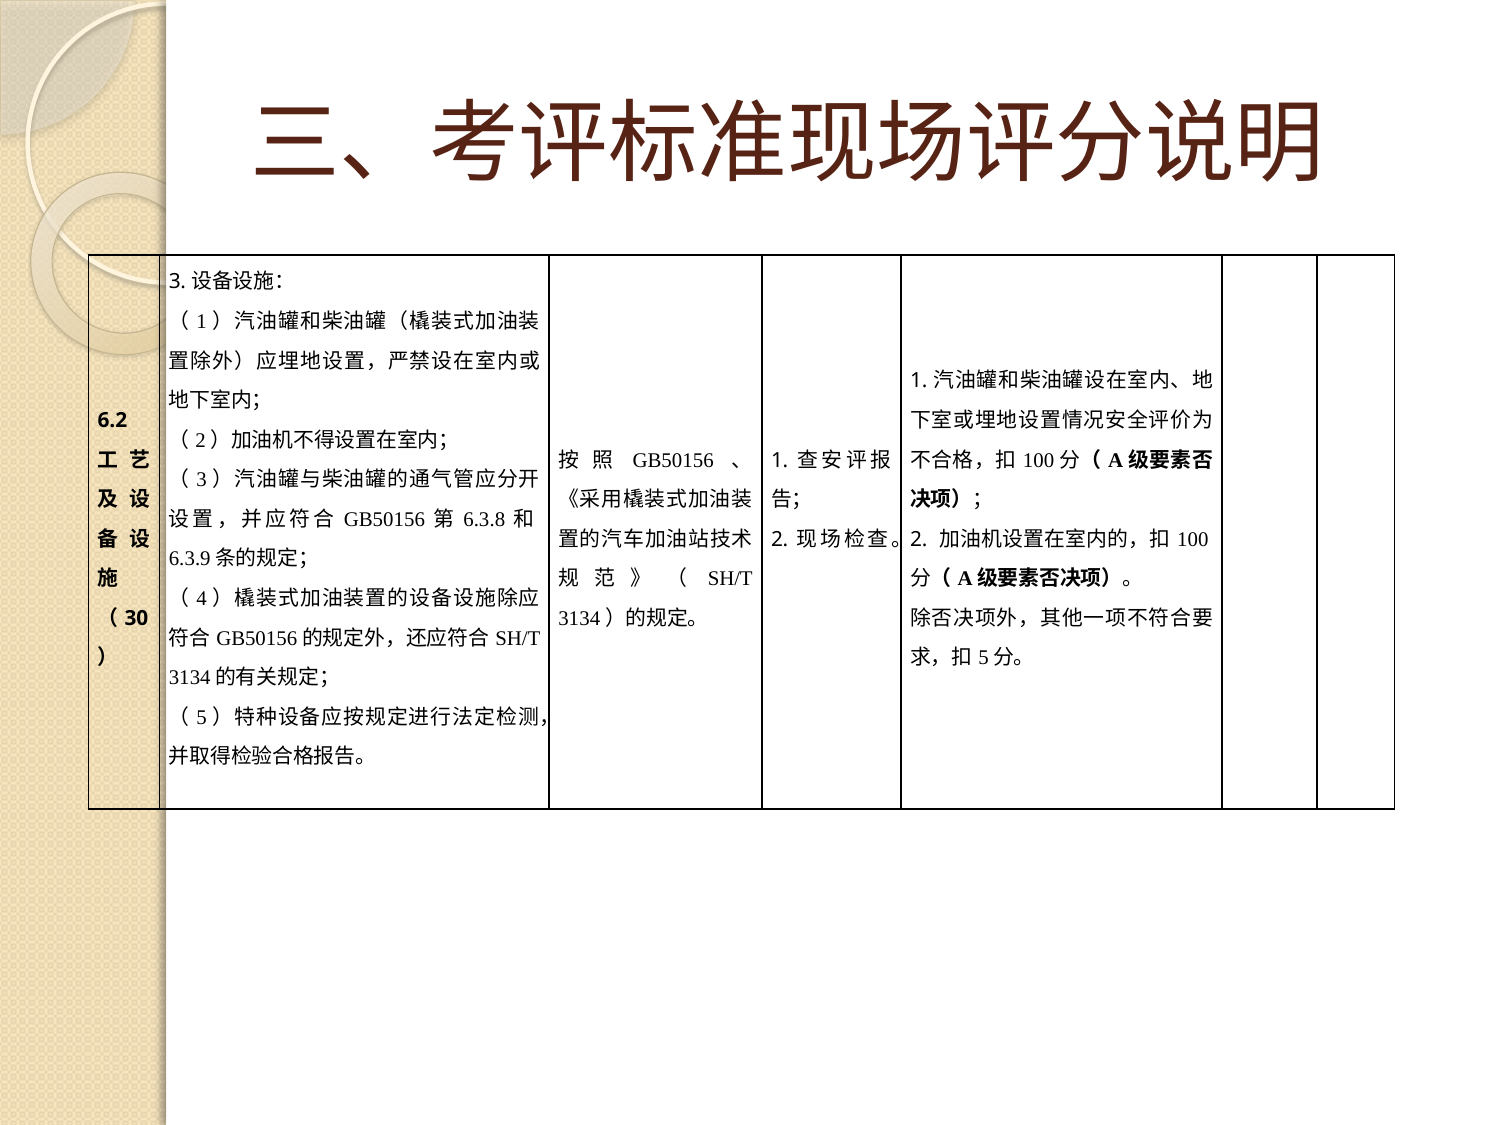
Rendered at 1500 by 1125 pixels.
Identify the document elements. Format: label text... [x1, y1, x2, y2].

title 三、考评标准现场评分说明 [235, 45, 1466, 233]
table_header 3.设备设施： （1）汽油罐和柴油罐（橇装式加油装置除外）应埋地设置，严禁设在室内或地下室内； （2）加油机不得设置在室内； （3）汽油罐与柴油罐的通气管应分开设置，并应符合GB50156第6.3.8和6.3.9条的规定； （4）橇装式加油装置的设备设施除应符合GB50156的规定外，还应符合SH/T 3134的有关规定； （5）特种设备应按规定进行法定检测，并取得检验合格报告。 [160, 256, 548, 808]
table_header 1.查安评报告； 2.现场检查。 [763, 256, 900, 808]
table_header 按照GB50156、《采用橇装式加油装置的汽车加油站技术规范》（SH/T 3134）的规定。 [550, 256, 761, 808]
table_header [1223, 256, 1316, 808]
table_header 1.汽油罐和柴油罐设在室内、地下室或埋地设置情况安全评价为不合格，扣100分（A级要素否决项）； 2. 加油机设置在室内的，扣100分（A级要素否决项）。 除否决项外，其他一项不符合要求，扣5分。 [902, 256, 1221, 808]
table_header [1318, 256, 1394, 808]
table_header 6.2 工艺及设备设施 （30） [89, 256, 159, 808]
